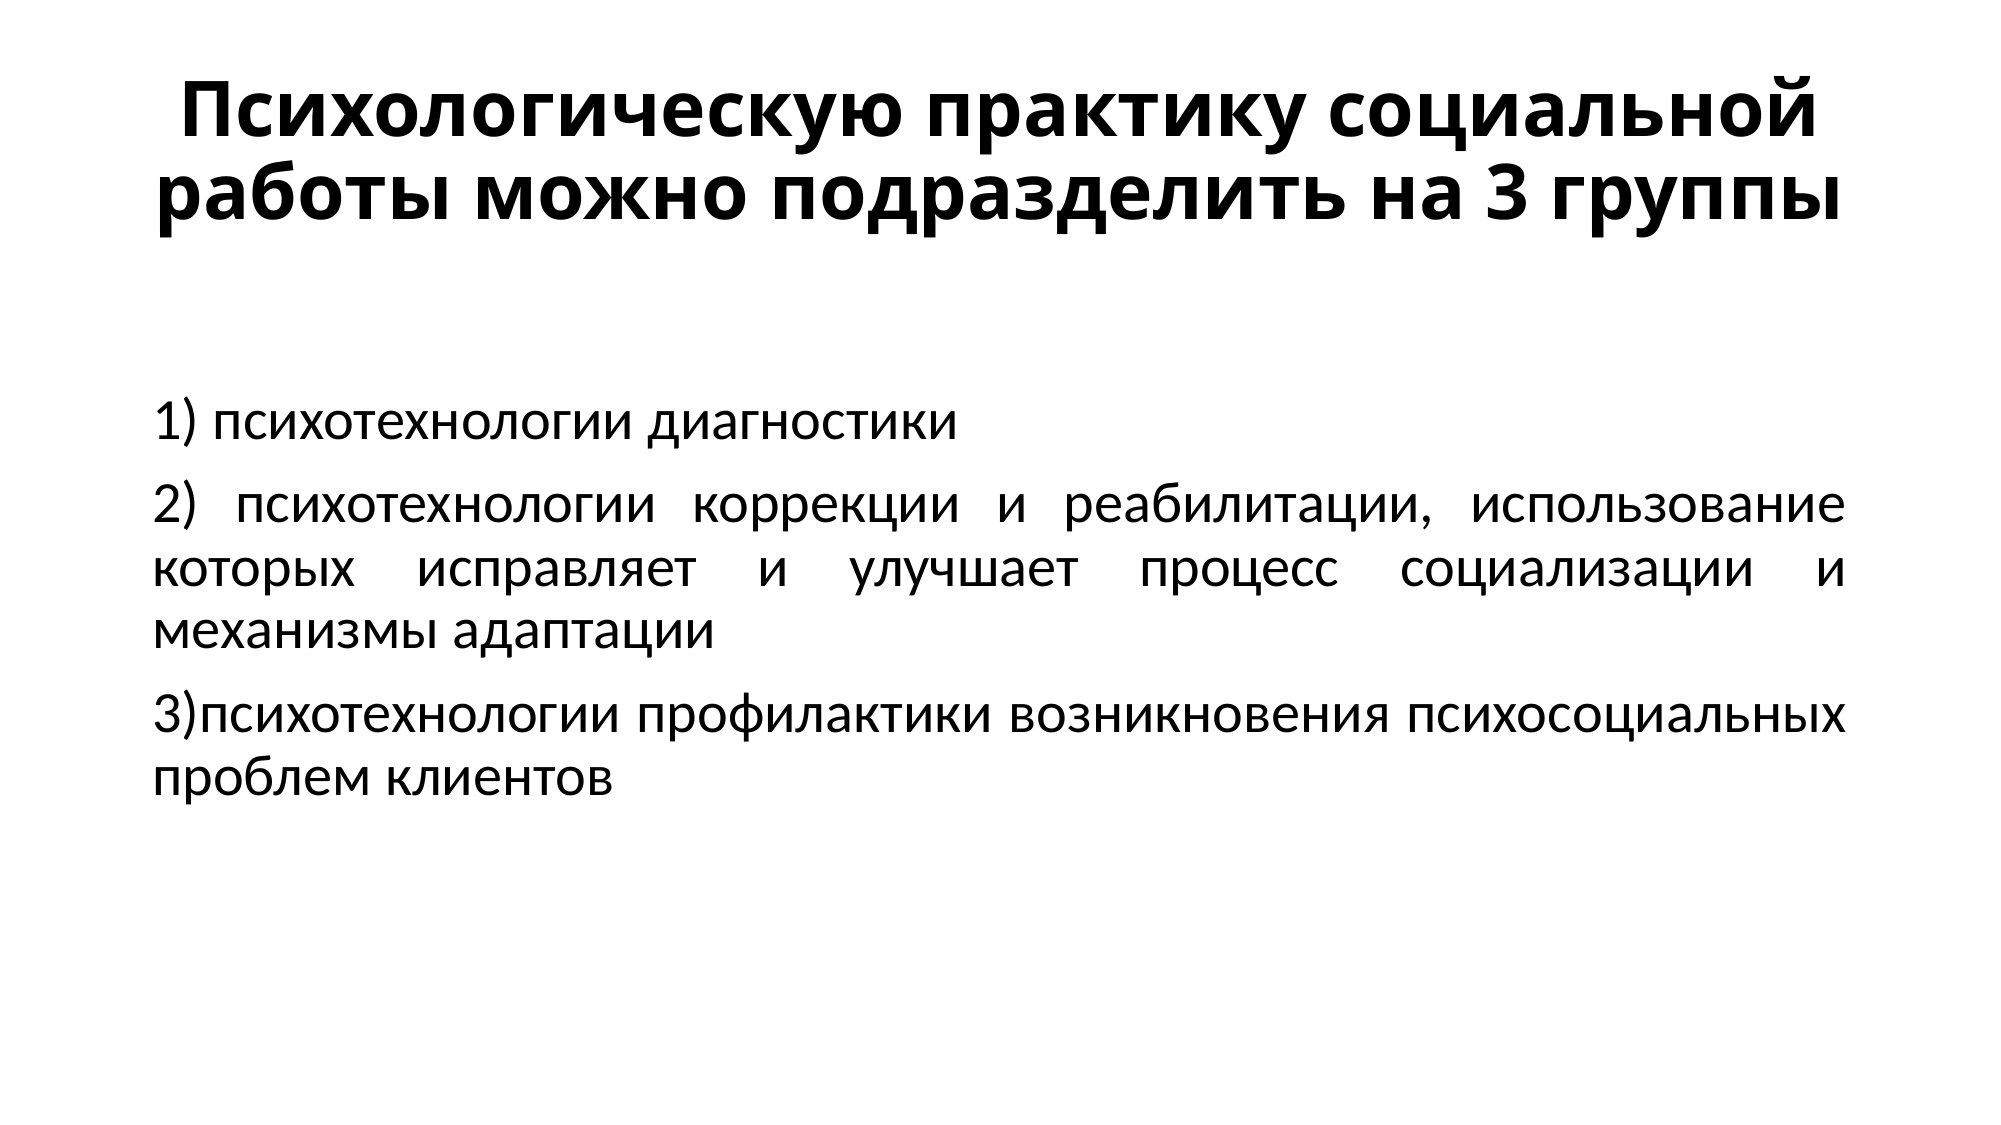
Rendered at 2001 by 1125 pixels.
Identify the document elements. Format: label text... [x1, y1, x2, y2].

title Психологическую практику социальной работы можно подразделить на 3 группы [137, 59, 1863, 339]
list 1) психотехнологии диагностики 2) психотехнологии коррекции и реабилитации, использование которых исправляет и улучшает процесс социализации и механизмы адаптации 3)психотехнологии профилактики возникновения психосоциальных проблем клиентов [137, 381, 1863, 1014]
